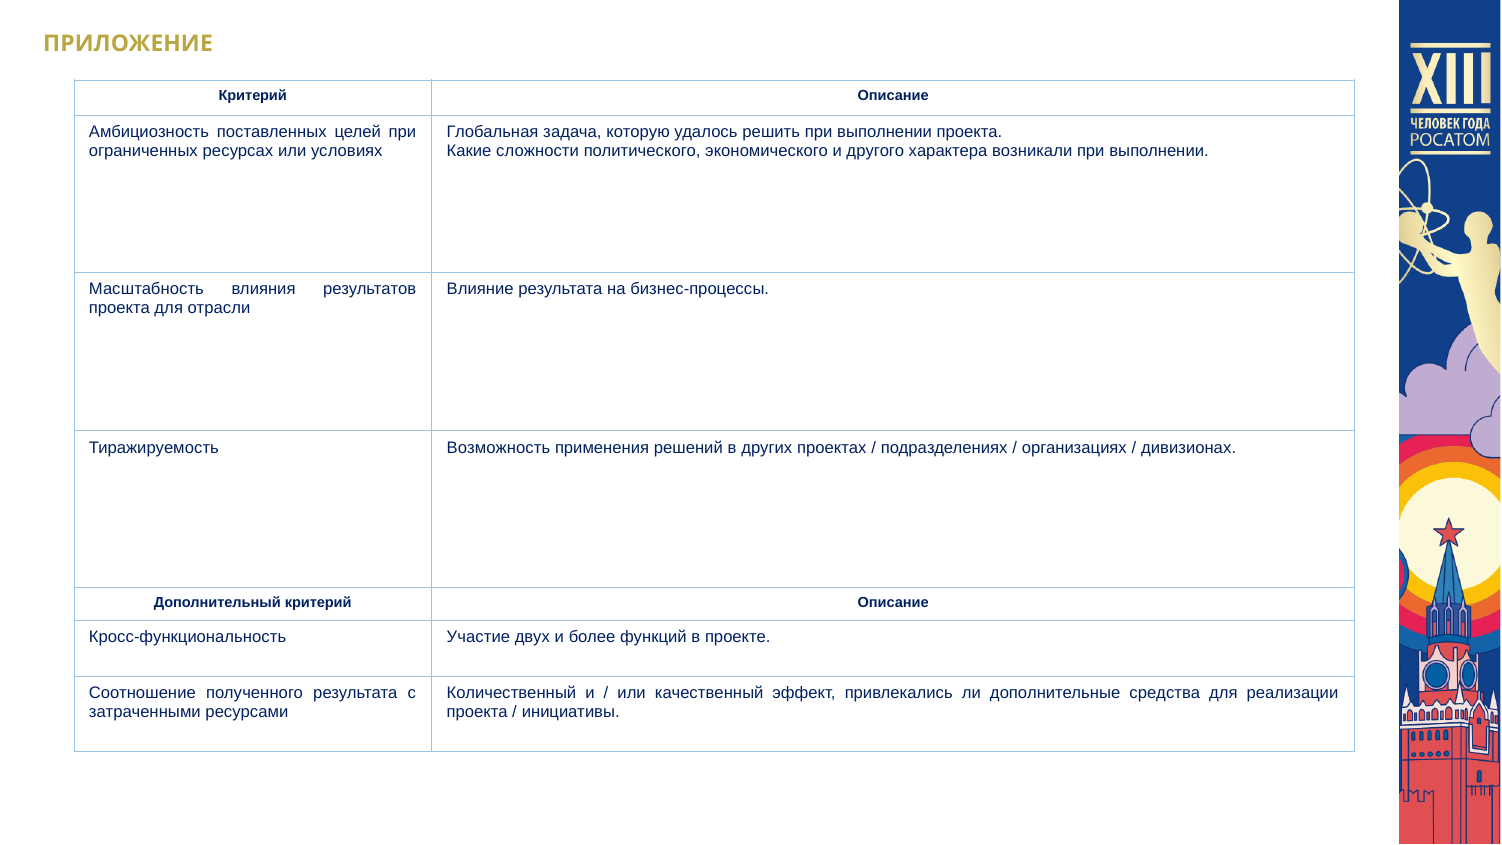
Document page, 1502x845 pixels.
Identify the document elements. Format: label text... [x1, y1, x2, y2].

table_cell Масштабность влияния результатов проекта для отрасли [75, 273, 431, 430]
picture [0, 0, 1501, 844]
table_cell Соотношение полученного результата с затраченными ресурсами [75, 677, 431, 751]
table_header Критерий [75, 81, 431, 115]
table_cell Описание [432, 588, 1354, 620]
table_cell Глобальная задача, которую удалось решить при выполнении проекта. Какие сложности политического, экономического и другого характера возникали при выполнении. [432, 116, 1354, 272]
table_cell Количественный и / или качественный эффект, привлекались ли дополнительные средства для реализации проекта / инициативы. [432, 677, 1354, 751]
text_box ПРИЛОЖЕНИЕ [28, 21, 1401, 64]
table_cell Влияние результата на бизнес-процессы. [432, 273, 1354, 430]
table_cell Дополнительный критерий [75, 588, 431, 620]
table_cell Амбициозность поставленных целей при ограниченных ресурсах или условиях [75, 116, 431, 272]
table_cell Кросс-функциональность [75, 621, 431, 676]
table_cell Тиражируемость [75, 431, 431, 587]
table_cell Возможность применения решений в других проектах / подразделениях / организациях / дивизионах. [432, 431, 1354, 587]
table_header Описание [432, 81, 1354, 115]
table_cell Участие двух и более функций в проекте. [432, 621, 1354, 676]
